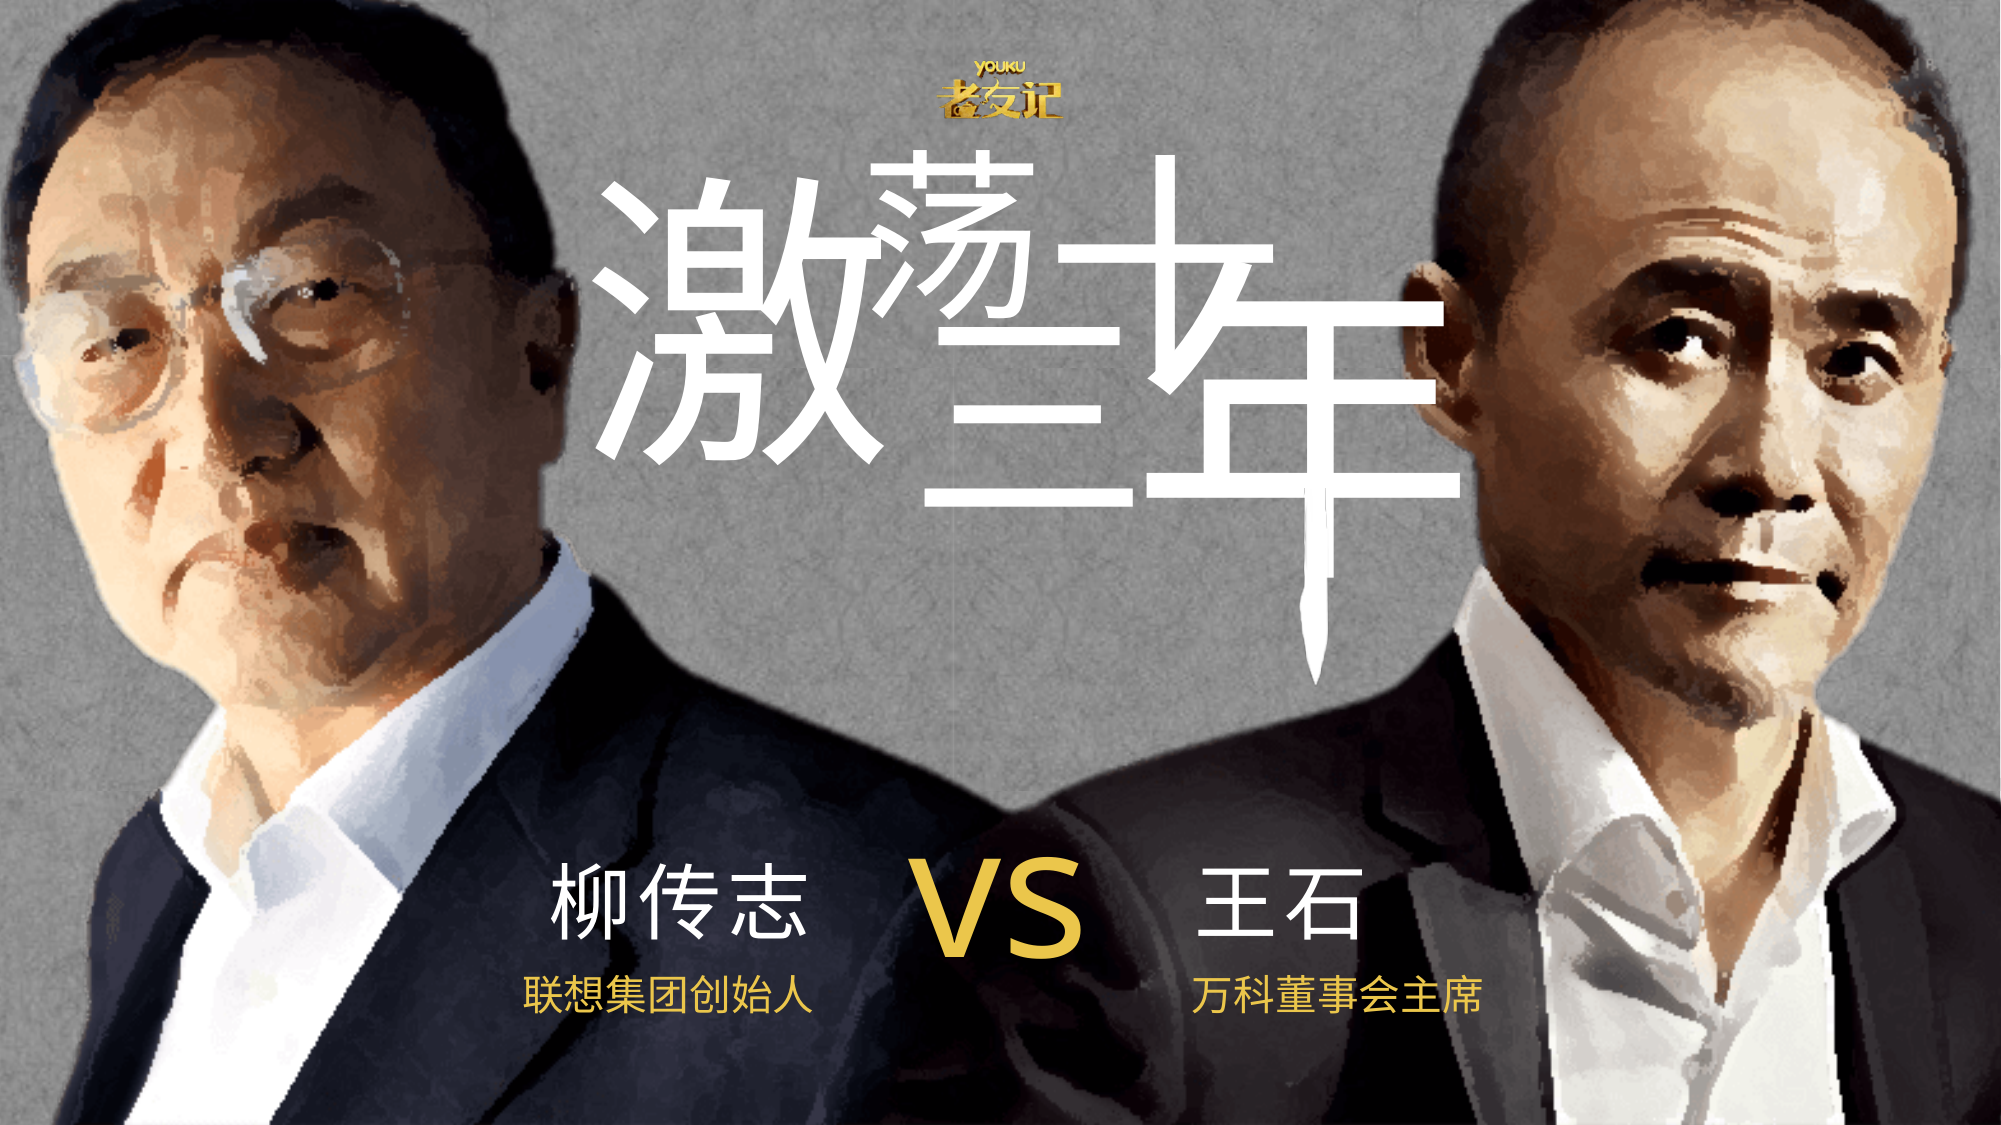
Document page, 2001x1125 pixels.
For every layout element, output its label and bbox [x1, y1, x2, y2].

picture [0, 0, 2001, 1125]
text_box [1113, 197, 1493, 754]
